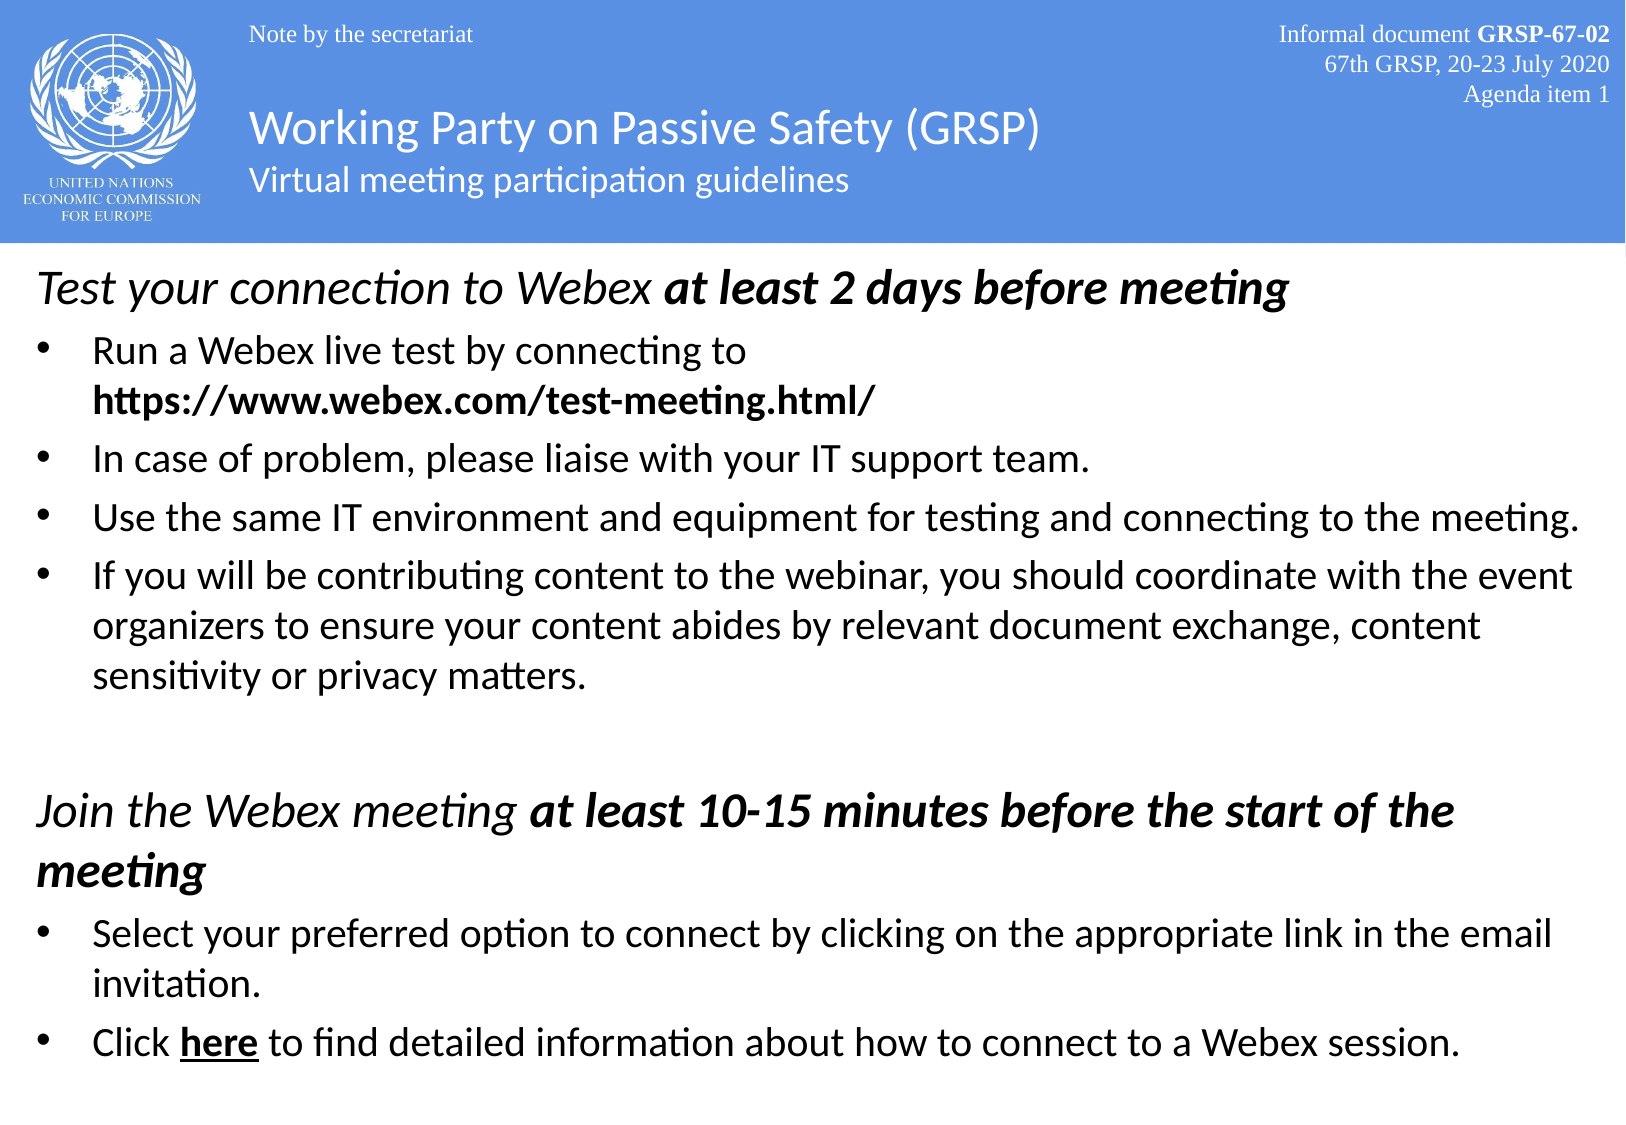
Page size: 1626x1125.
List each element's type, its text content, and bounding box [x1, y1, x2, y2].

text_box Note by the secretariat [233, 10, 697, 55]
picture [0, 0, 1626, 1125]
text_box Working Party on Passive Safety (GRSP) Virtual meeting participation guidelines [234, 48, 1593, 247]
list Test your connection to Webex at least 2 days before meeting Run a Webex live test by connecting to https://www.webex.com/test-meeting.html/ In case of problem, please liaise with your IT support team. Use the same IT environment and equipment for testing and connecting to the meeting. If you will be contributing content to the webinar, you should coordinate with the event organizers to ensure your content abides by relevant document exchange, content sensitivity or privacy matters. Join the Webex meeting at least 10-15 minutes before the start of the meeting Select your preferred option to connect by clicking on the appropriate link in the email invitation. Click here to find detailed information about how to connect to a Webex session. [21, 246, 1625, 1121]
text_box Informal document GRSP-67-02 67th GRSP, 20-23 July 2020 Agenda item 1 [1073, 10, 1625, 115]
